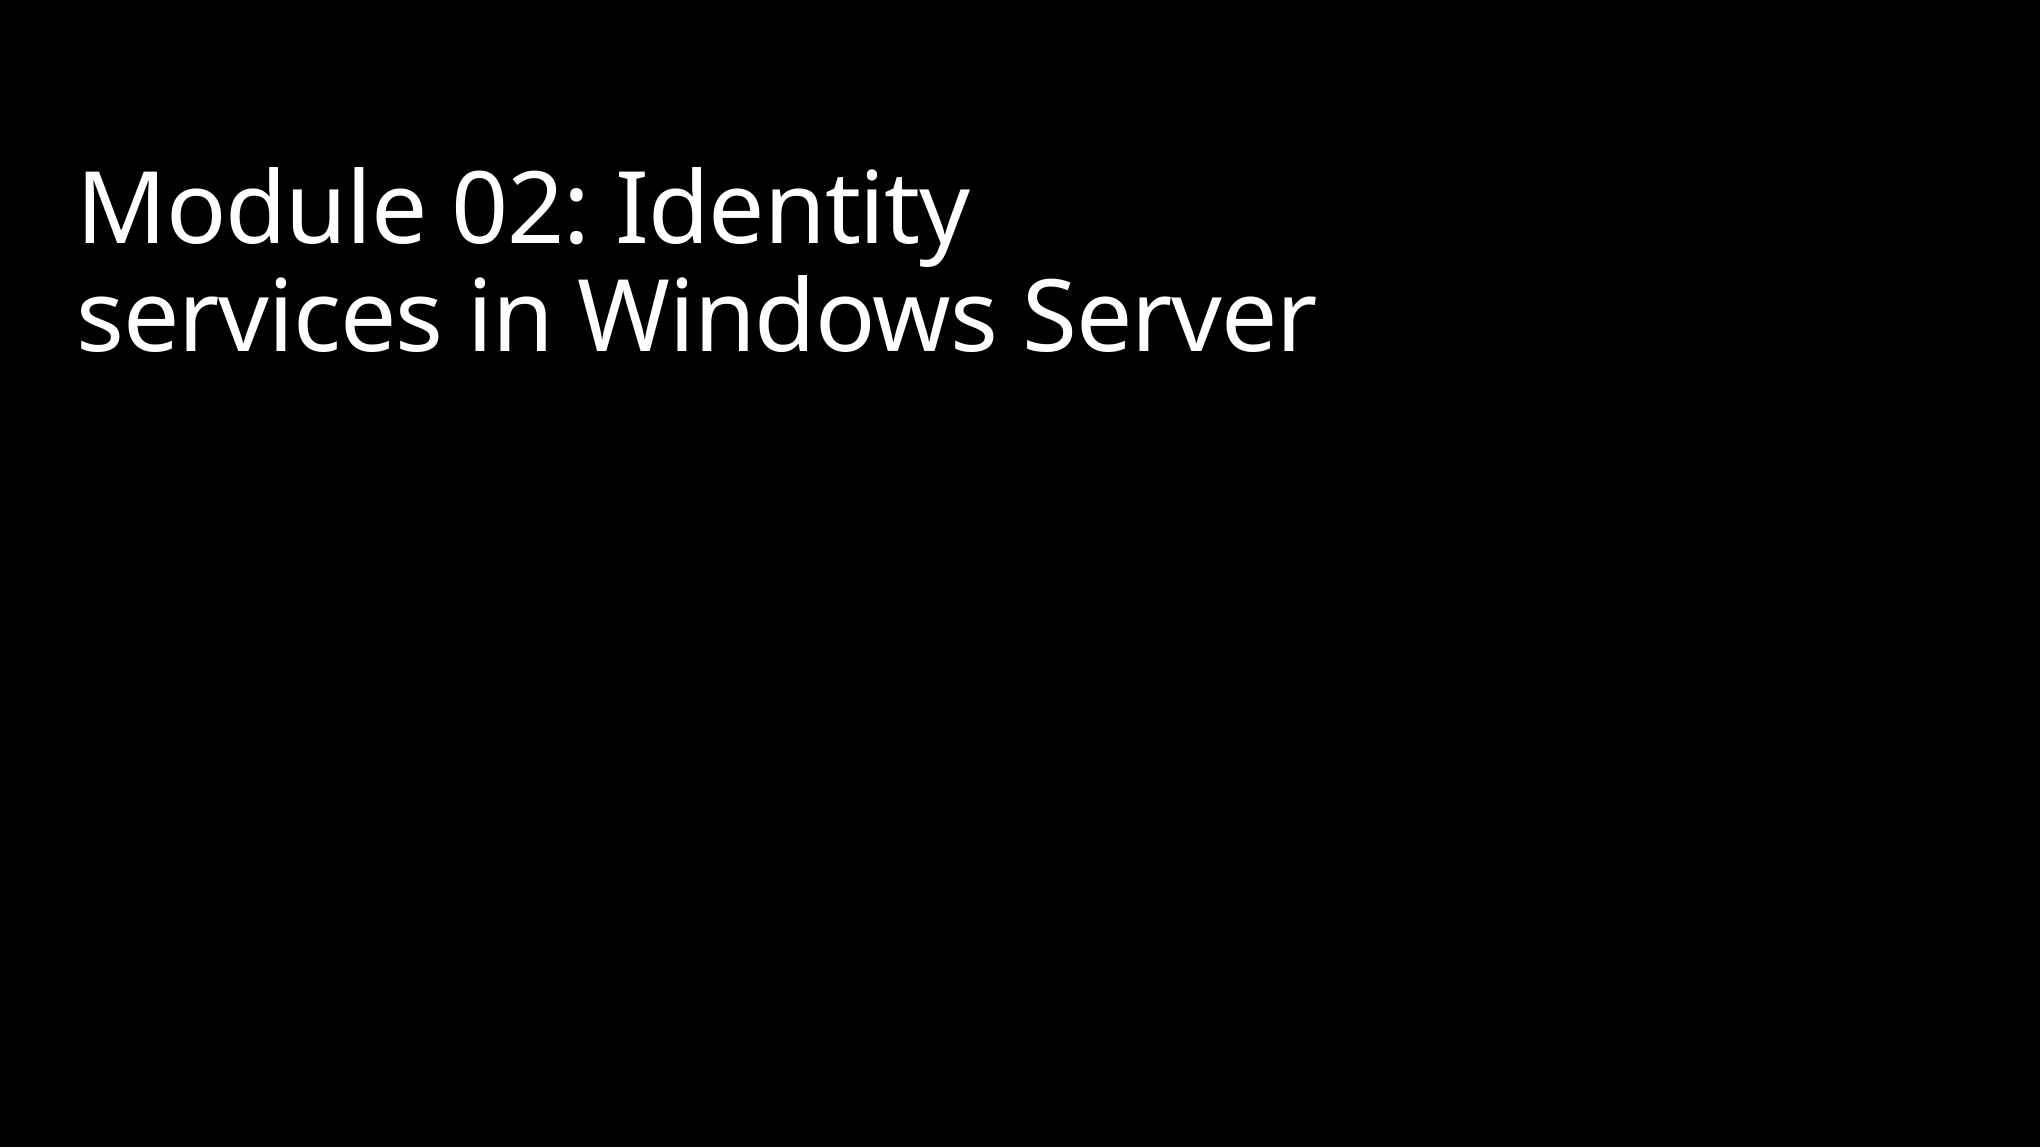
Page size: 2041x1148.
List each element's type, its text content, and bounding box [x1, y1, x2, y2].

title Module 02: Identity services in Windows Server [76, 157, 1324, 753]
